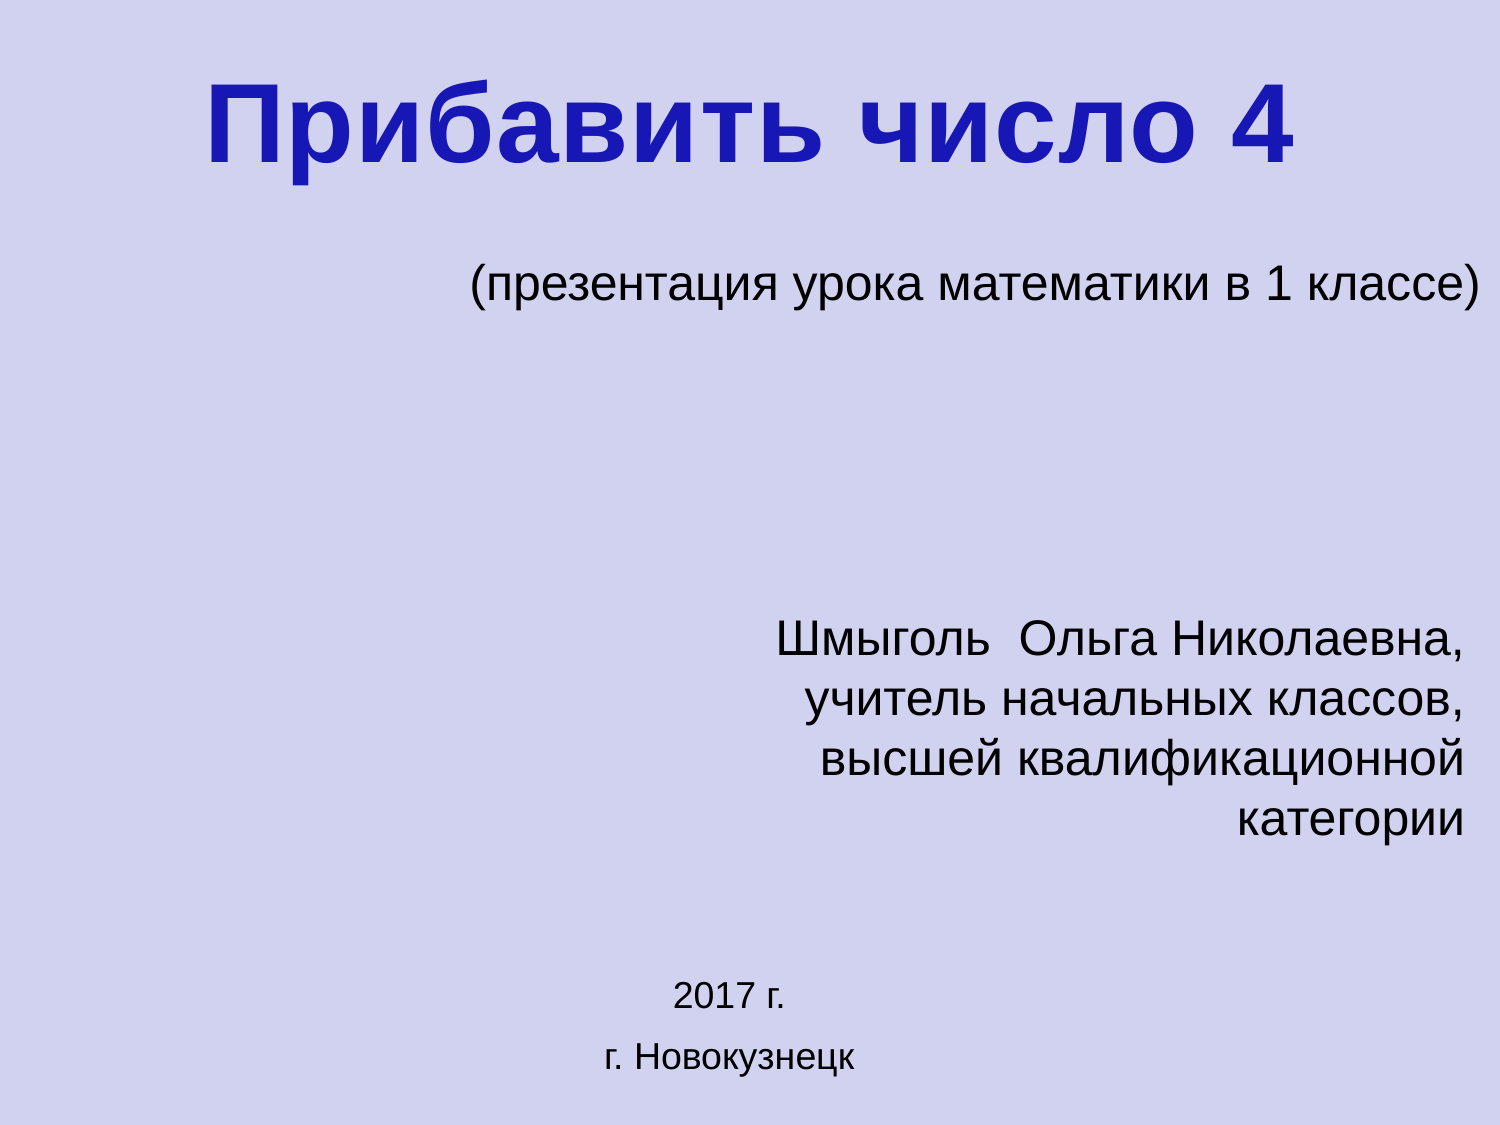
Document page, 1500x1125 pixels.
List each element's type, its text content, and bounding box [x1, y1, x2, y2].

text_box 2017 г. [658, 964, 801, 1024]
text_box г. Новокузнецк [589, 1024, 870, 1085]
text_box Шмыголь Ольга Николаевна, учитель начальных классов, высшей квалификационной категории [729, 597, 1480, 913]
text_box (презентация урока математики в 1 классе) [454, 243, 1500, 319]
text_box Прибавить число 4 [189, 42, 1311, 193]
